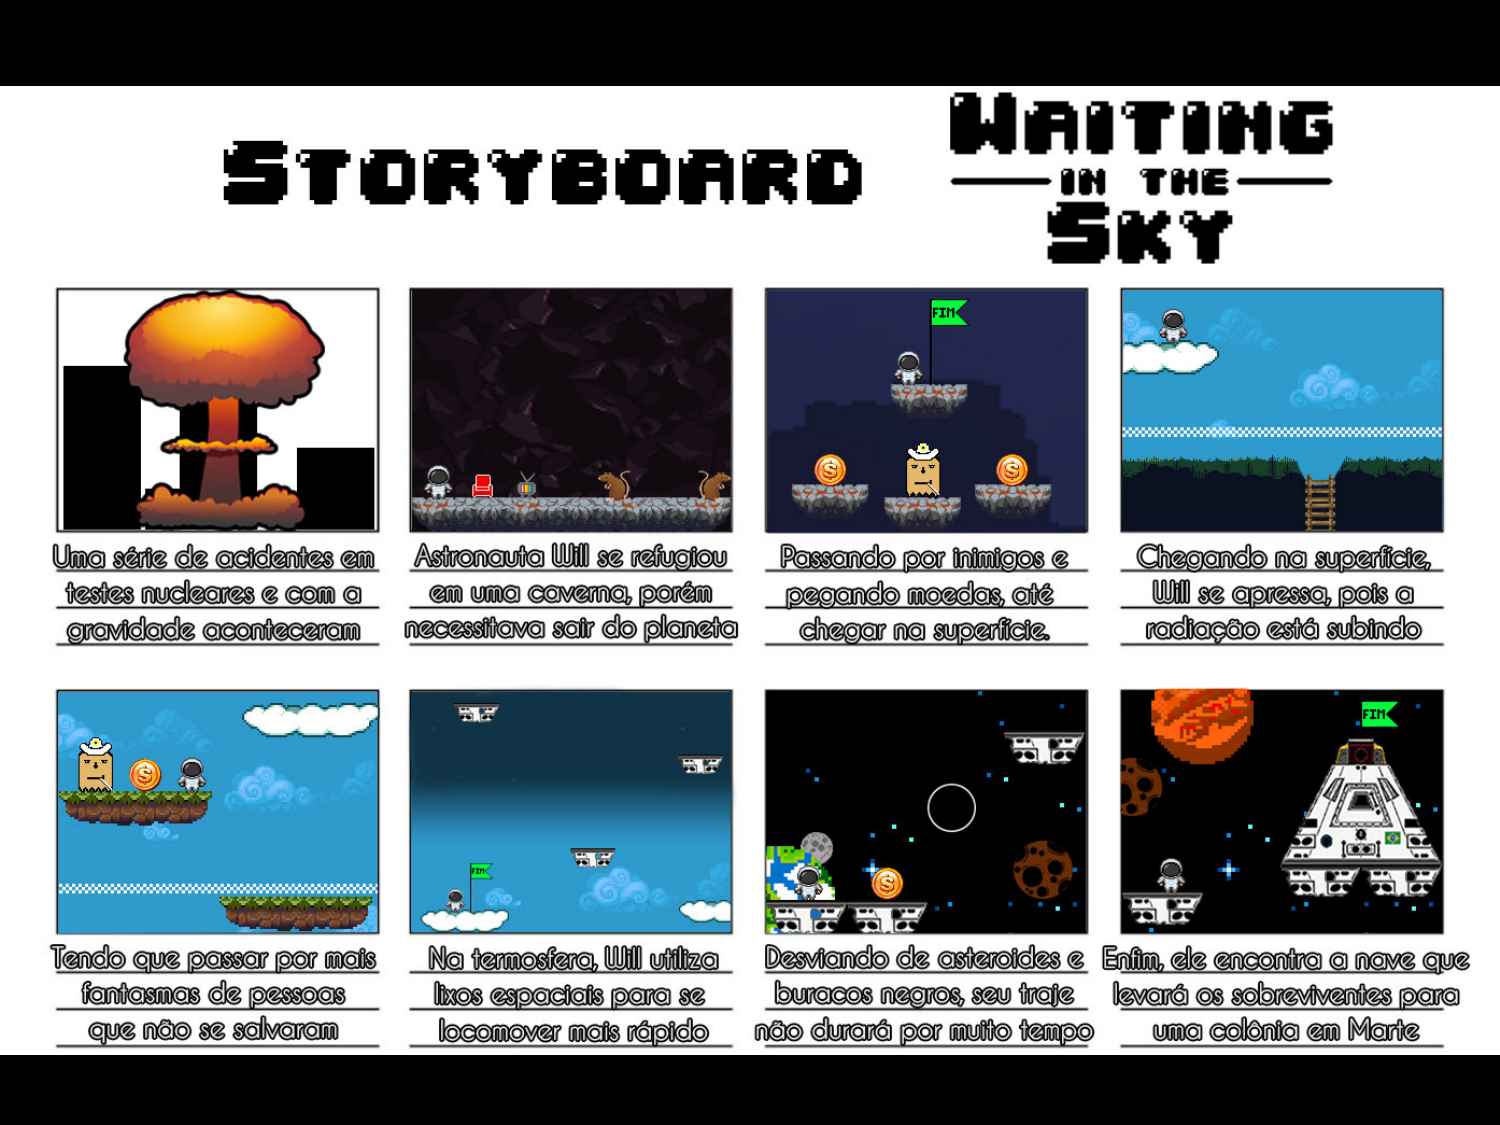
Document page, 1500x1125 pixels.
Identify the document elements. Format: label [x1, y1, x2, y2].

picture [0, 85, 1500, 1055]
